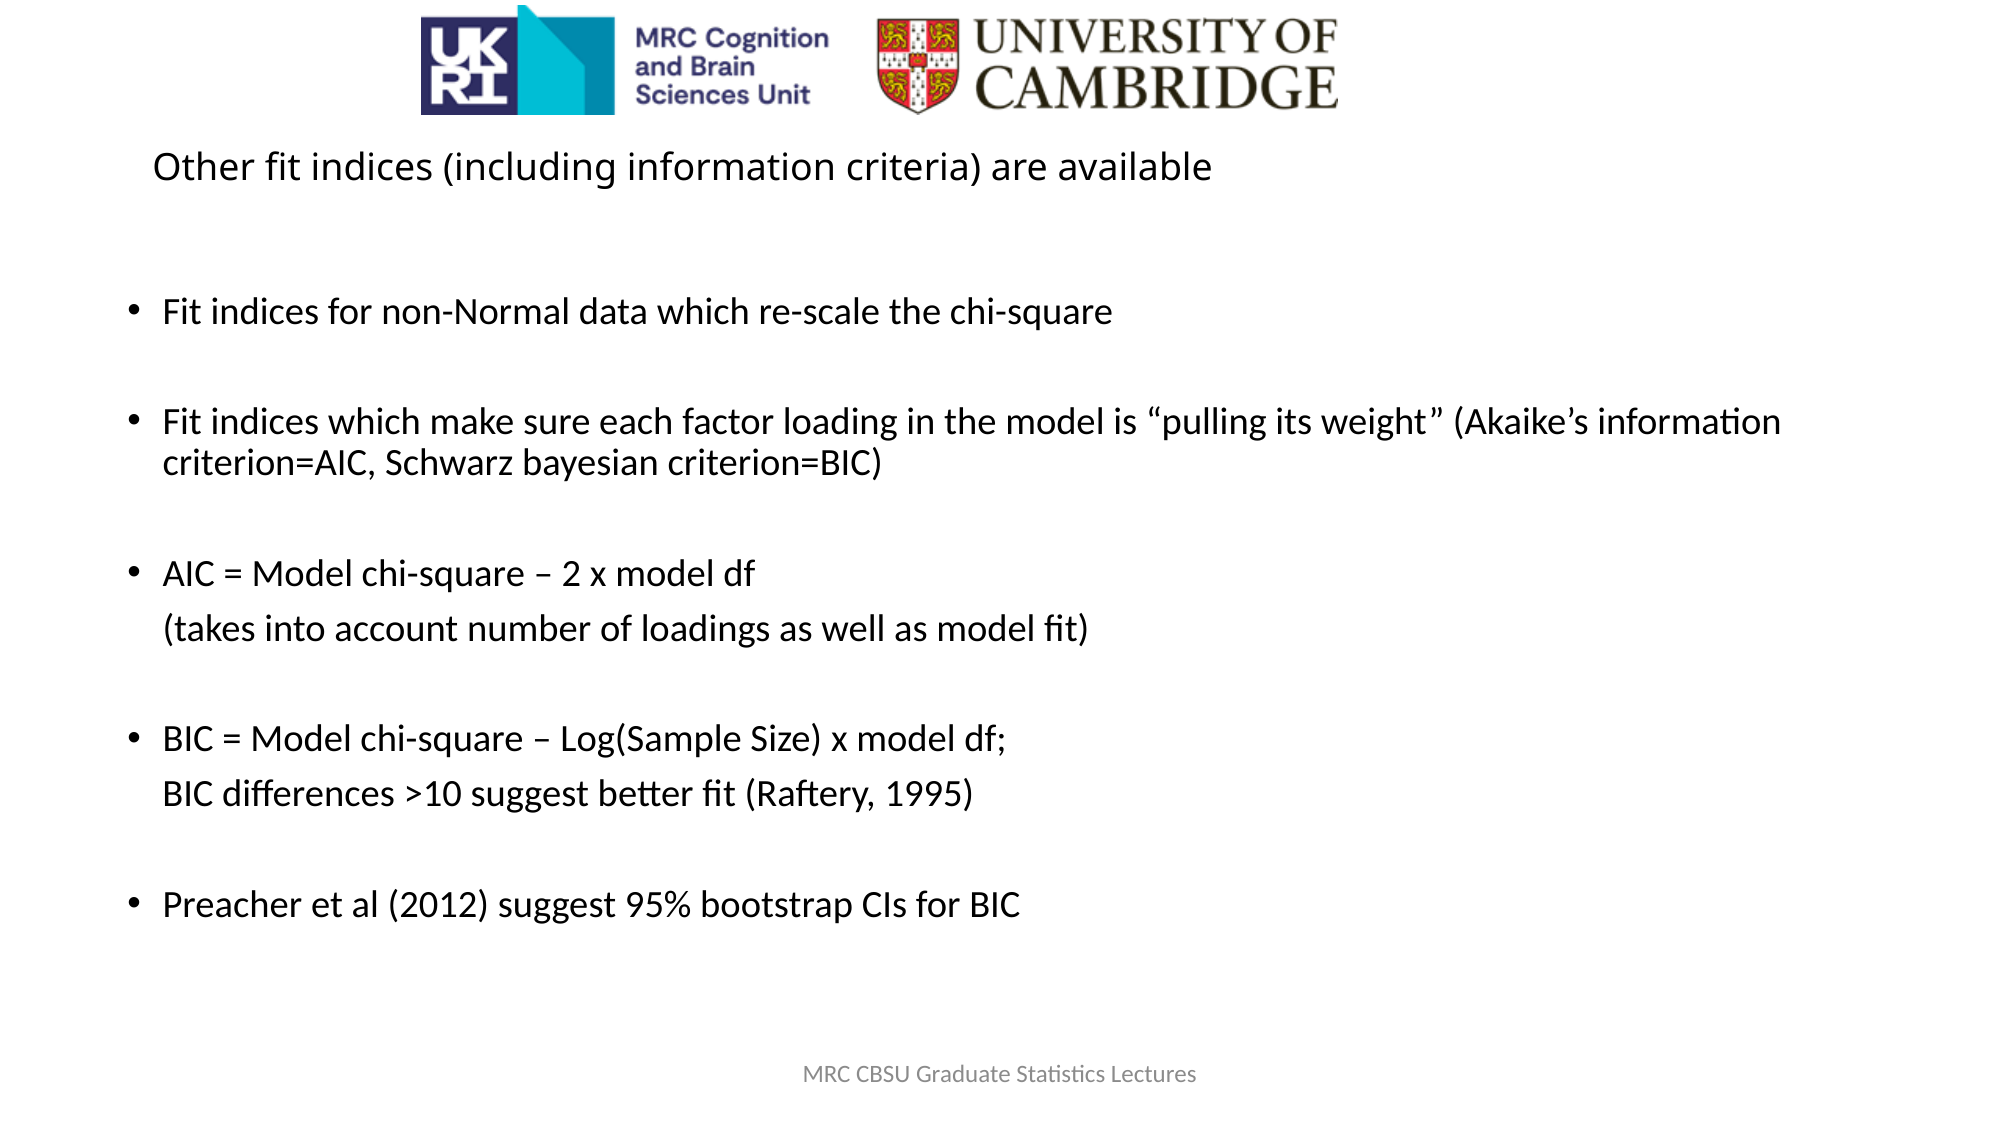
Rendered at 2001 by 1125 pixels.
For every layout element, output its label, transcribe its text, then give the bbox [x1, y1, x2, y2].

list Fit indices for non-Normal data which re-scale the chi-square Fit indices which make sure each factor loading in the model is “pulling its weight” (Akaike’s information criterion=AIC, Schwarz bayesian criterion=BIC) AIC = Model chi-square – 2 x model df (takes into account number of loadings as well as model fit) BIC = Model chi-square – Log(Sample Size) x model df; BIC differences >10 suggest better fit (Raftery, 1995) Preacher et al (2012) suggest 95% bootstrap CIs for BIC [112, 223, 1838, 938]
footer MRC CBSU Graduate Statistics Lectures [662, 1042, 1338, 1103]
picture [421, 5, 1338, 59]
title Other fit indices (including information criteria) are available [137, 59, 1863, 278]
